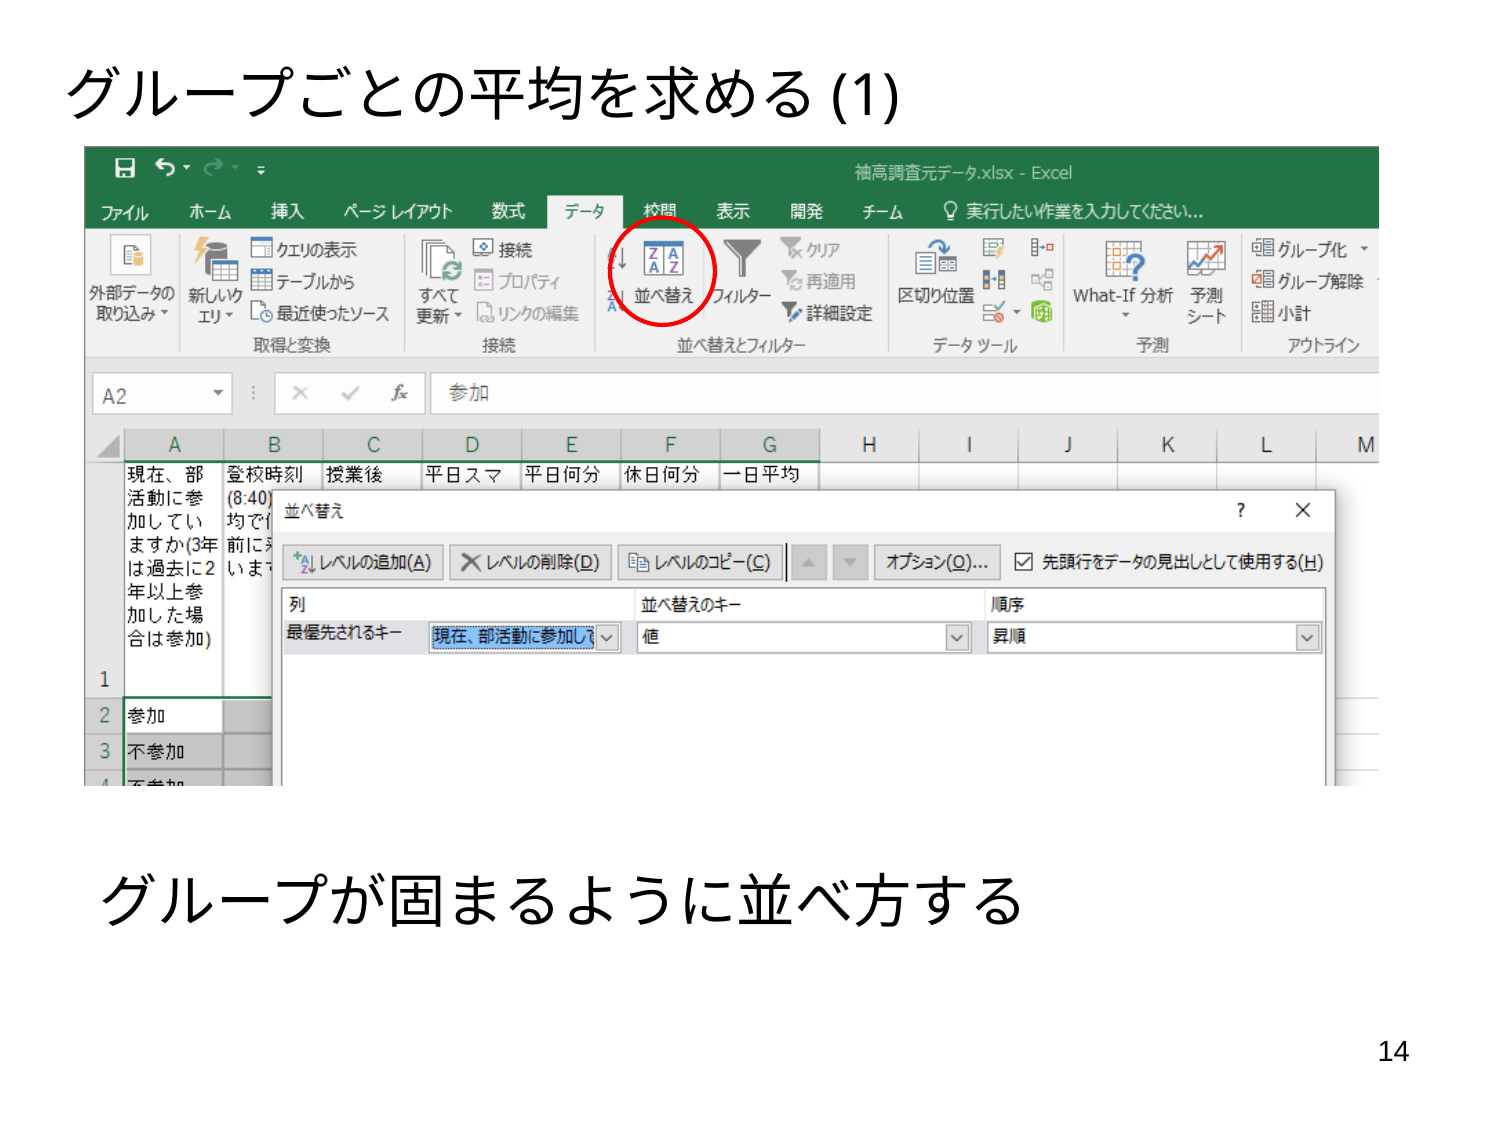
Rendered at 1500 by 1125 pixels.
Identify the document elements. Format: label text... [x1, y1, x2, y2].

picture [84, 146, 1379, 786]
text_box グループが固まるように並べ方する [84, 857, 1288, 942]
text_box グループごとの平均を求める(1) [49, 50, 1500, 135]
slide_number 14 [1074, 1024, 1425, 1103]
